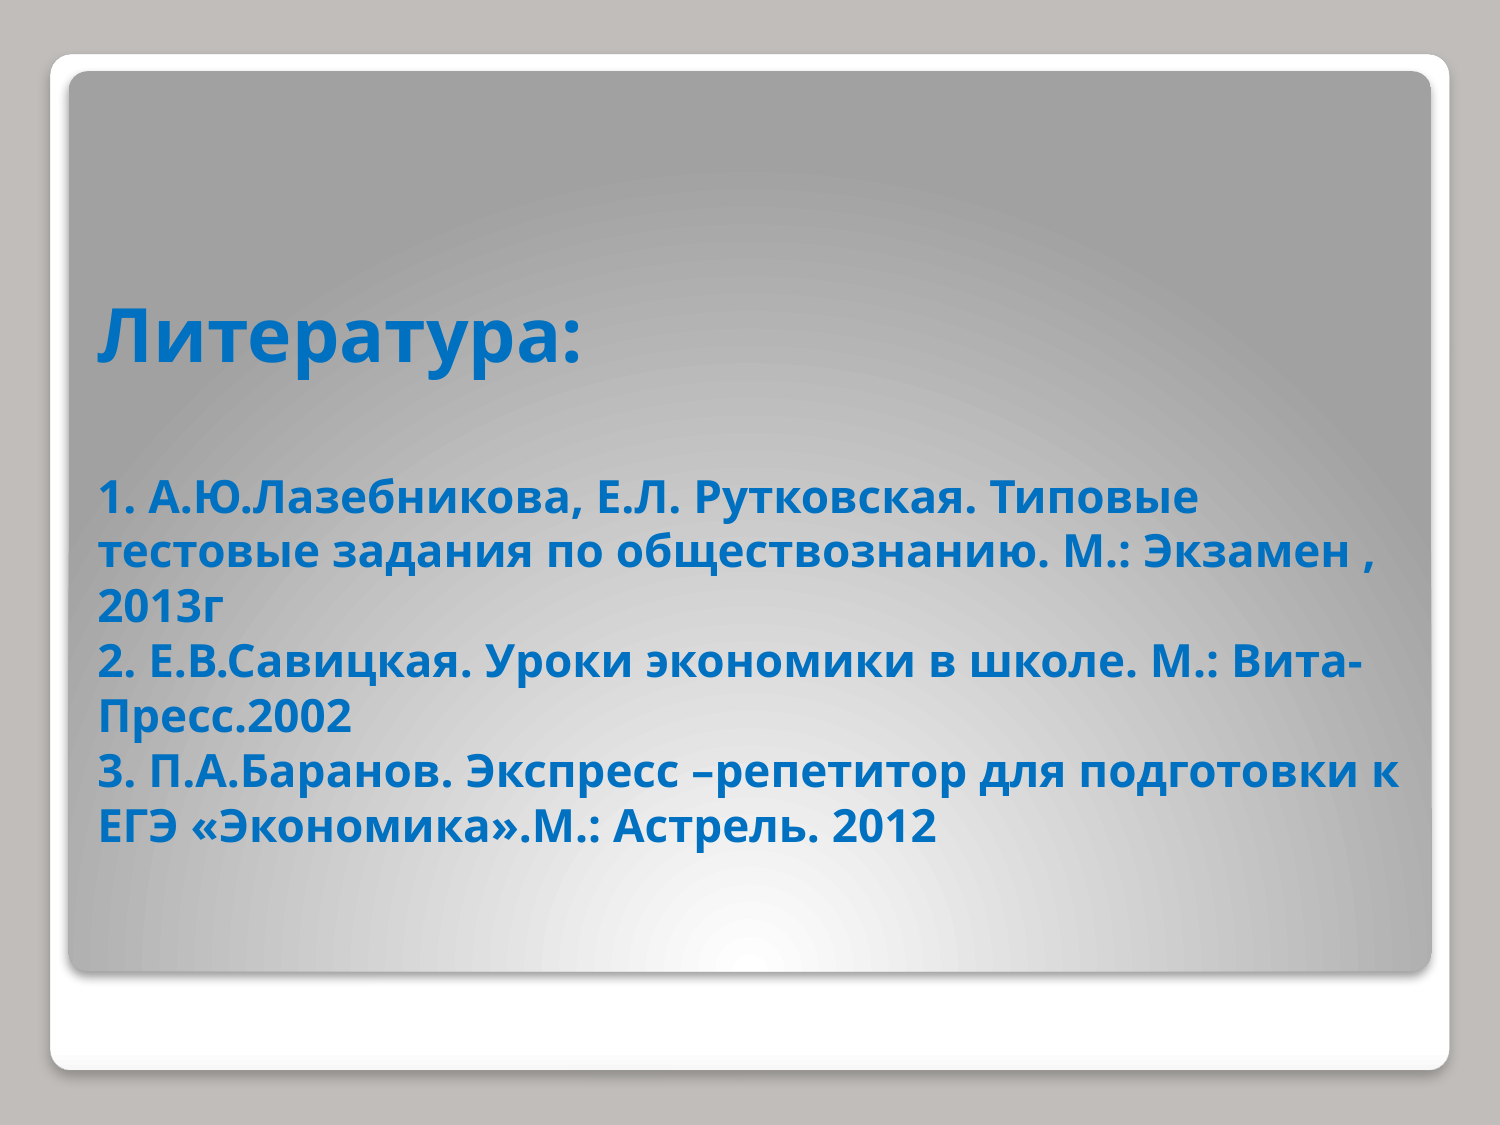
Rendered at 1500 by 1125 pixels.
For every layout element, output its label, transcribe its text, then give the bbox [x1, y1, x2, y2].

title Литература: 1. А.Ю.Лазебникова, Е.Л. Рутковская. Типовые тестовые задания по обществознанию. М.: Экзамен , 2013г 2. Е.В.Савицкая. Уроки экономики в школе. М.: Вита-Пресс.2002 3. П.А.Баранов. Экспресс –репетитор для подготовки к ЕГЭ «Экономика».М.: Астрель. 2012 [82, 93, 1425, 950]
